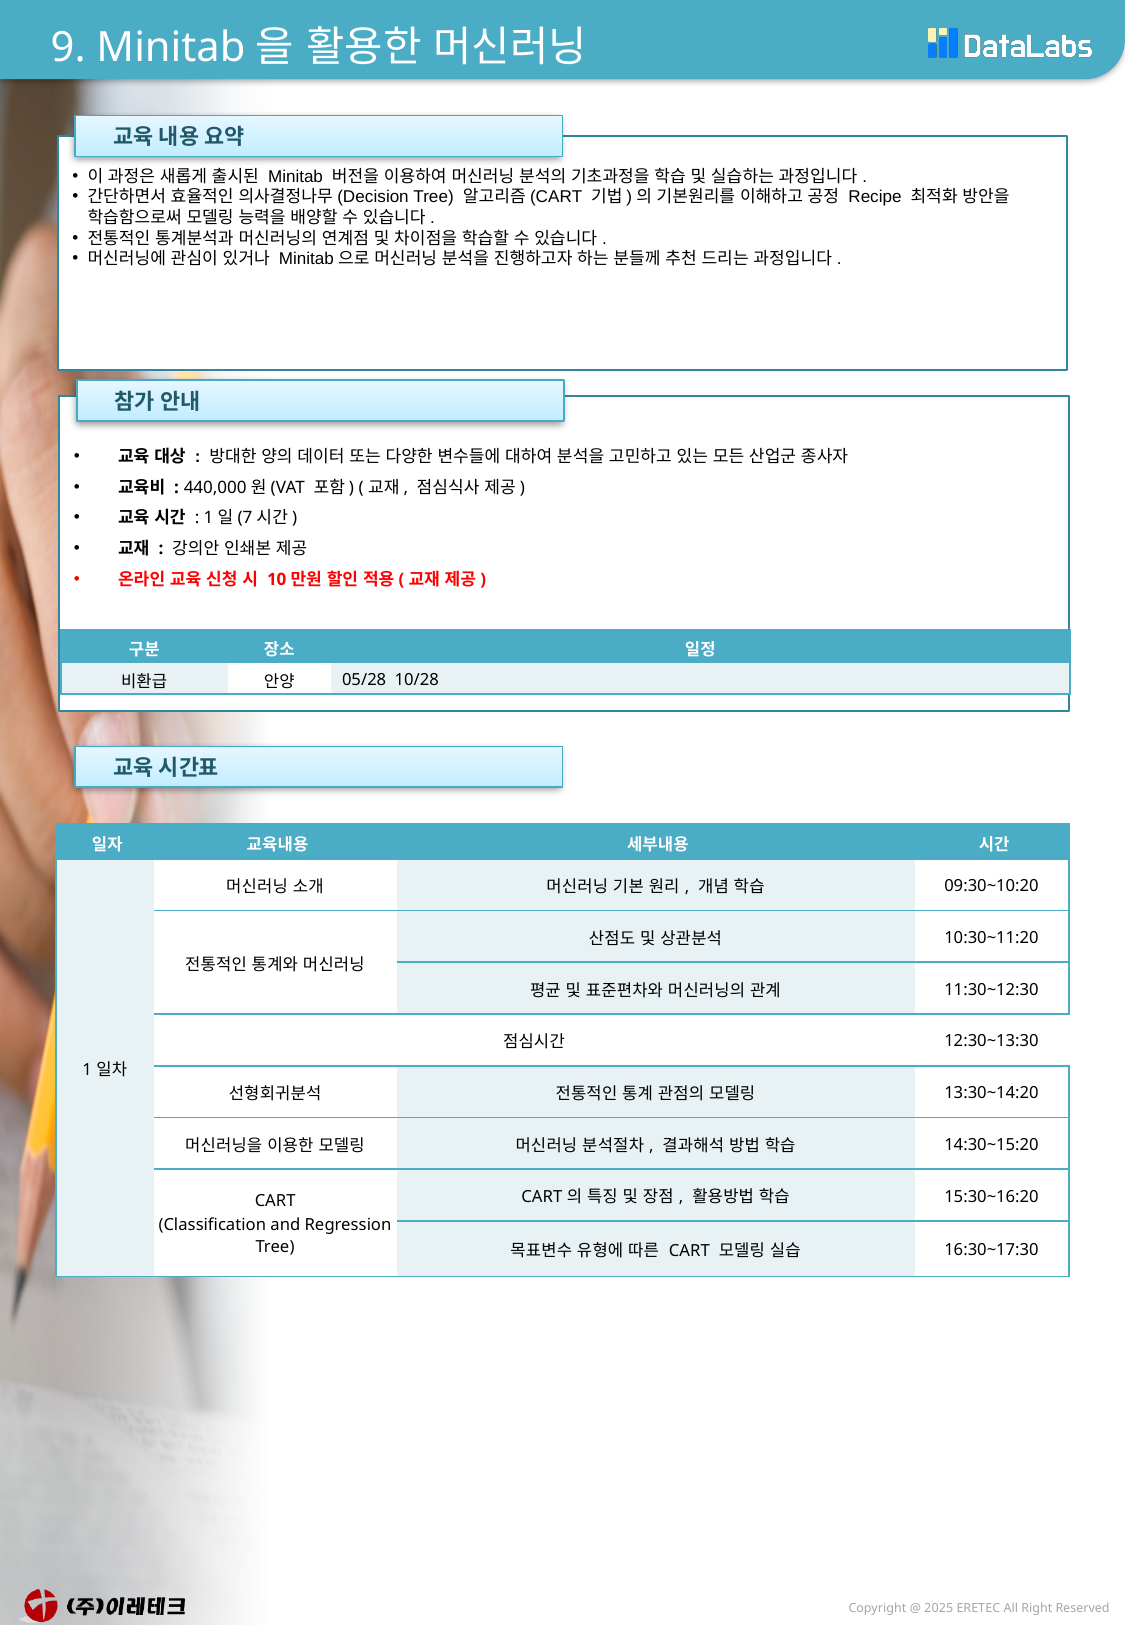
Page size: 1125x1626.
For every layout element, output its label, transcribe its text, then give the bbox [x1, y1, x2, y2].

text_box [57, 394, 1071, 713]
table_cell 11:30~12:30 [915, 963, 1068, 1013]
table_cell 비환급 [62, 663, 228, 693]
table_cell 1일차 [57, 860, 154, 1276]
table_cell CART (Classification and Regression Tree) [154, 1170, 397, 1276]
table_cell 전통적인 통계 관점의 모델링 [397, 1067, 915, 1117]
table_cell 전통적인 통계와 머신러닝 [154, 911, 397, 1013]
table_cell 평균 및 표준편차와 머신러닝의 관계 [397, 963, 915, 1013]
table_cell 머신러닝을 이용한 모델링 [154, 1118, 397, 1168]
text_box 이 과정은 새롭게 출시된 Minitab 버전을 이용하여 머신러닝 분석의 기초과정을 학습 및 실습하는 과정입니다. 간단하면서 효율적인 의사결정나무(Decision Tree) 알고리즘(CART 기법)의 기본원리를 이해하고 공정 Recipe 최적화 방안을 학습함으로써 모델링 능력을 배양할 수 있습니다. 전통적인 통계분석과 머신러닝의 연계점 및 차이점을 학습할 수 있습니다. 머신러닝에 관심이 있거나 Minitab으로 머신러닝 분석을 진행하고자 하는 분들께 추천 드리는 과정입니다. [57, 157, 1068, 276]
text_box 교육 대상 : 방대한 양의 데이터 또는 다양한 변수들에 대하여 분석을 고민하고 있는 모든 산업군 종사자 교육비 : 440,000원(VAT 포함) (교재, 점심식사 제공) 교육 시간 : 1일(7시간) 교재 : 강의안 인쇄본 제공 온라인 교육 신청 시 10만원 할인 적용(교재 제공) [59, 427, 1069, 628]
table_cell 15:30~16:20 [915, 1170, 1068, 1220]
table_cell 머신러닝 소개 [154, 860, 397, 910]
table_header 교육내용 [154, 824, 397, 858]
table_cell 13:30~14:20 [915, 1067, 1068, 1117]
table_header 시간 [915, 824, 1068, 858]
title 9. Minitab을 활용한 머신러닝 [35, 9, 1049, 80]
text_box 참가 안내 [76, 379, 565, 422]
table_cell 09:30~10:20 [915, 860, 1068, 910]
table_cell 05/28 10/28 [331, 663, 1069, 693]
table_cell 안양 [228, 663, 331, 693]
table_cell 14:30~15:20 [915, 1118, 1068, 1168]
text_box [55, 134, 1070, 372]
picture [0, 23, 1125, 1625]
table_header 일자 [57, 824, 154, 858]
table_cell 점심시간 [154, 1015, 915, 1065]
table_cell 16:30~17:30 [915, 1222, 1068, 1276]
table_cell 목표변수 유형에 따른 CART 모델링 실습 [397, 1222, 915, 1276]
table_header 세부내용 [397, 824, 915, 858]
table_cell CART의 특징 및 장점, 활용방법 학습 [397, 1170, 915, 1220]
text_box 교육 내용 요약 [74, 115, 563, 157]
table_cell 10:30~11:20 [915, 911, 1068, 961]
table_header 일정 [331, 631, 1069, 661]
table_cell 산점도 및 상관분석 [397, 911, 915, 961]
table_cell 머신러닝 분석절차, 결과해석 방법 학습 [397, 1118, 915, 1168]
table_cell 선형회귀분석 [154, 1067, 397, 1117]
table_cell 머신러닝 기본 원리, 개념 학습 [397, 860, 915, 910]
table_header 장소 [228, 631, 331, 661]
text_box 교육 시간표 [74, 746, 563, 788]
table_cell 12:30~13:30 [915, 1015, 1069, 1065]
table_header 구분 [62, 631, 228, 661]
